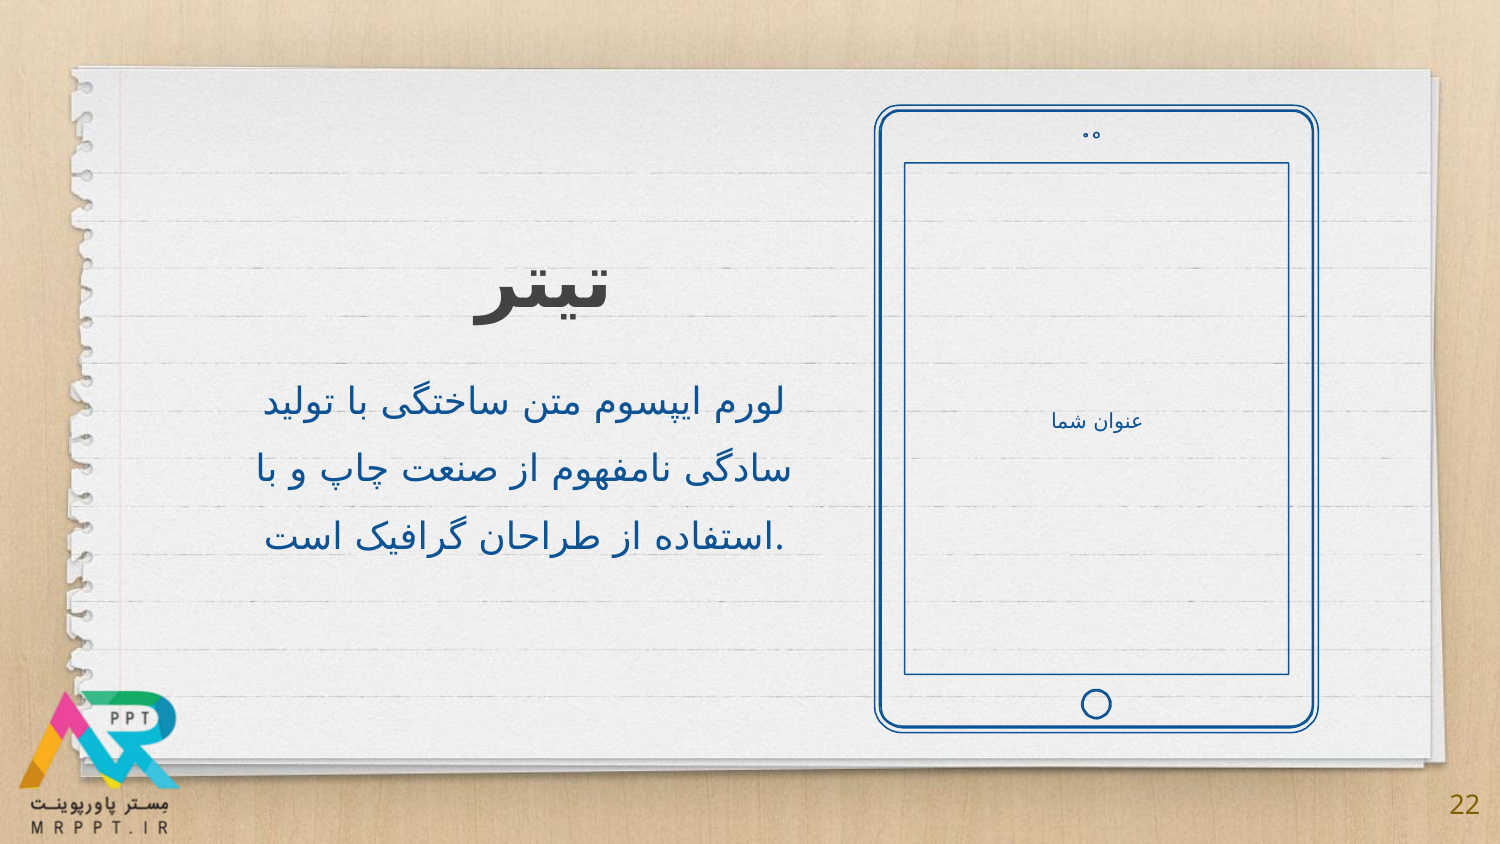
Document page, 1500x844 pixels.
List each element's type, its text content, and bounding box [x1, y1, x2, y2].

slide_number 22 [1429, 767, 1500, 844]
picture [0, 0, 1500, 844]
text_box [874, 105, 1319, 733]
text_box لورم ایپسوم متن ساختگی با تولید سادگی نامفهوم از صنعت چاپ و با استفاده از طراحان گرافیک است. [198, 339, 851, 842]
text_box عنوان شما [905, 162, 1290, 677]
text_box تیتر [218, 196, 871, 338]
